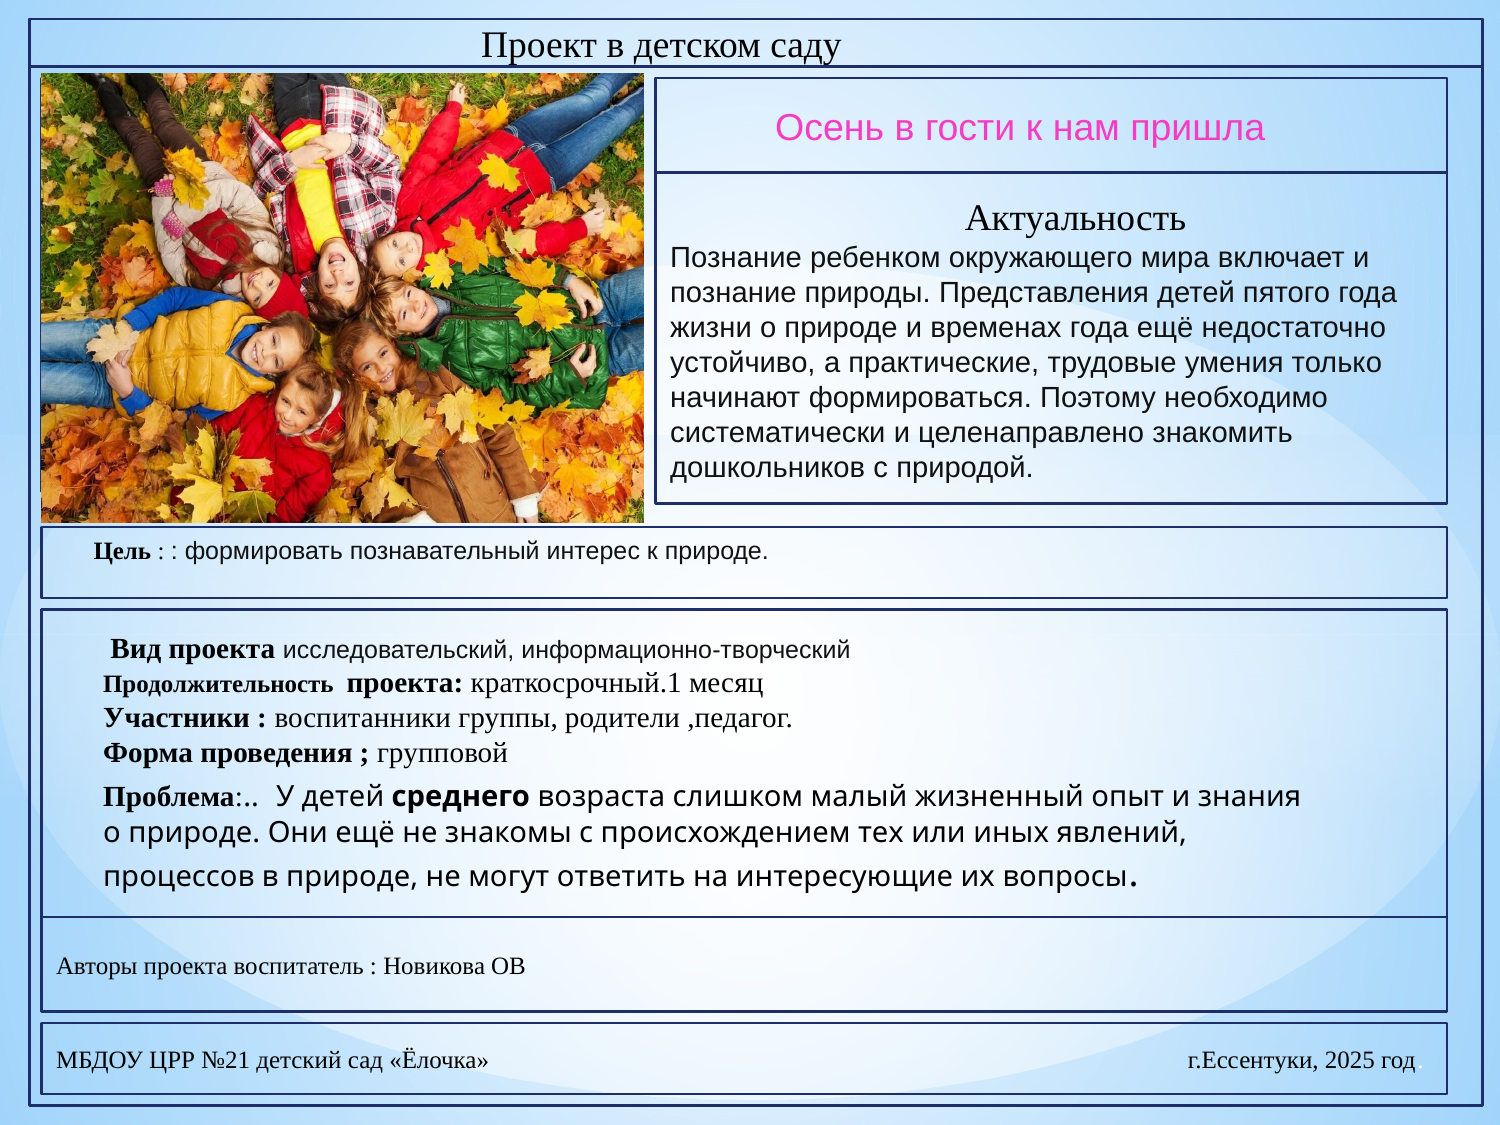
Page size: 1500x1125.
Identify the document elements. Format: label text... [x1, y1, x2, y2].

text_box МБДОУ ЦРР №21 детский сад «Ёлочка» г.Ессентуки, 2025 год. [40, 1022, 1448, 1095]
text_box Актуальность Познание ребенком окружающего мира включает и познание природы. Представления детей пятого года жизни о природе и временах года ещё недостаточно устойчиво, а практические, трудовые умения только начинают формироваться. Поэтому необходимо систематически и целенаправлено знакомить дошкольников с природой. [654, 171, 1448, 505]
text_box Цель : : формировать познавательный интерес к природе. [40, 526, 1448, 599]
picture [41, 73, 644, 523]
text_box Вид проекта исследовательский, информационно-творческий Продолжительность проекта: краткосрочный.1 месяц Участники : воспитанники группы, родители ,педагог. Форма проведения ; групповой Проблема:.. У детей среднего возраста слишком малый жизненный опыт и знания о природе. Они ещё не знакомы с происхождением тех или иных явлений, процессов в природе, не могут ответить на интересующие их вопросы. [88, 621, 1341, 947]
text_box Авторы проекта воспитатель : Новикова ОВ [40, 916, 1448, 1013]
text_box [40, 608, 1448, 916]
text_box Проект в детском саду [28, 18, 1484, 68]
text_box [28, 68, 1484, 1107]
text_box Осень в гости к нам пришла [654, 77, 1448, 171]
